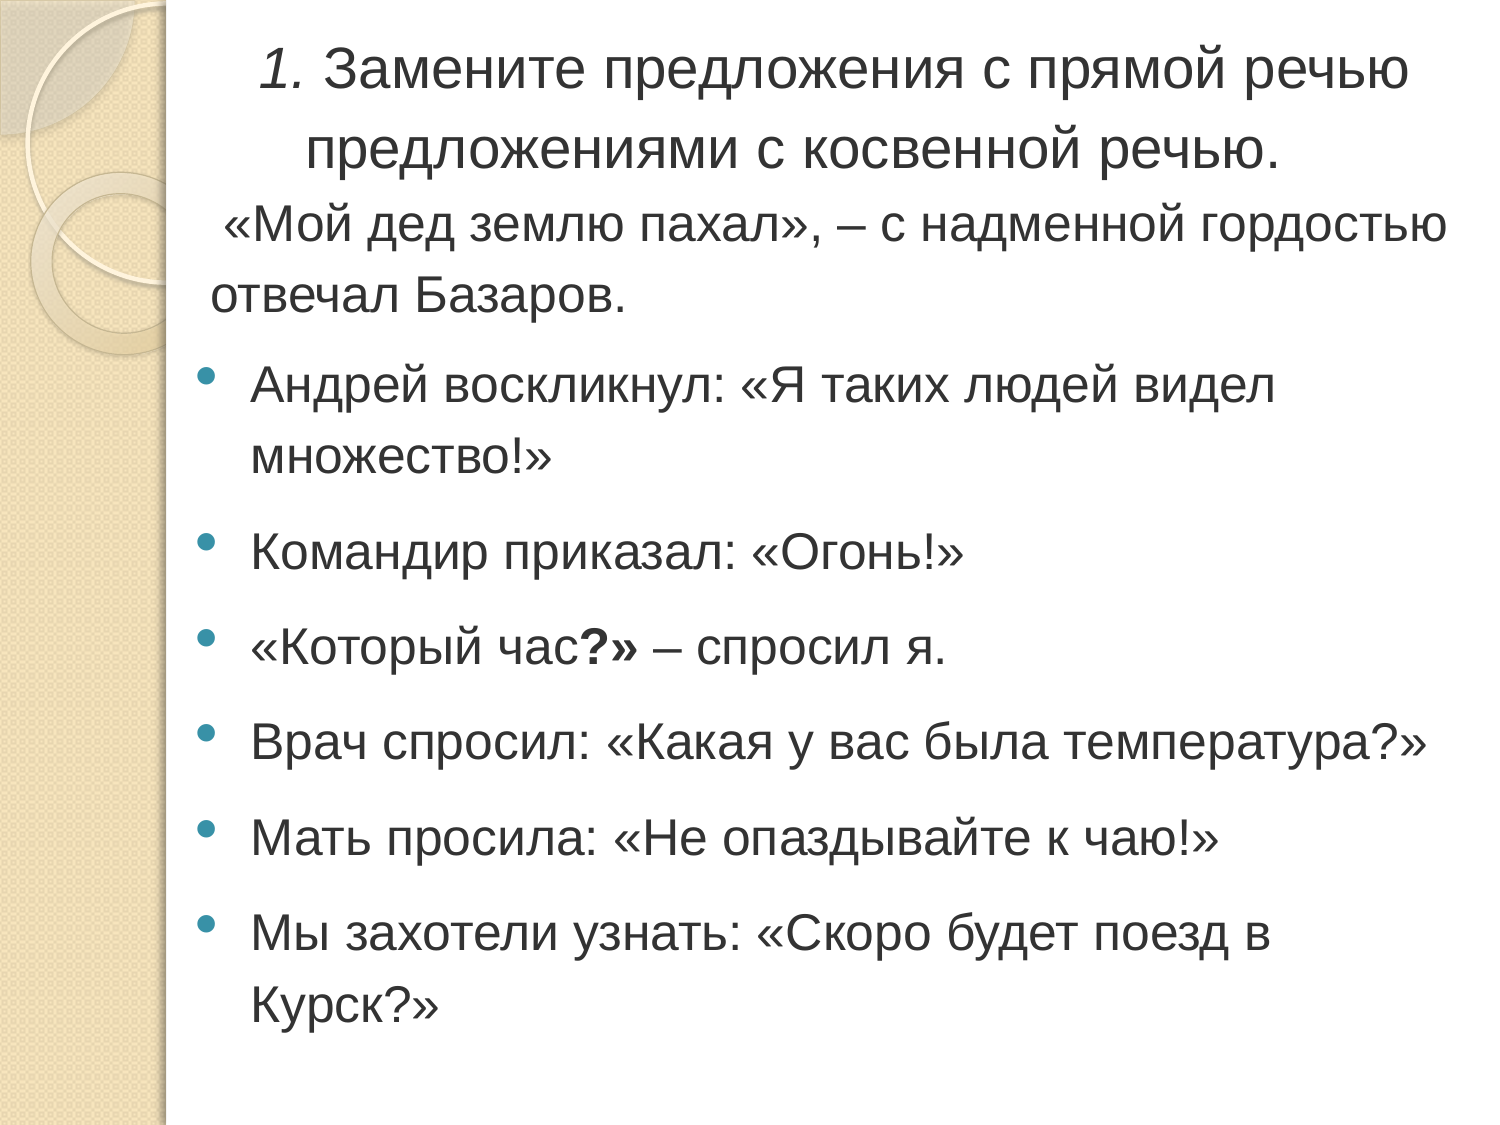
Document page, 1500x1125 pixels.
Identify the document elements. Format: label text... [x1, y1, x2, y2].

title 1. Замените предложения с прямой речью предложениями с косвенной речью. [230, 66, 1461, 172]
list «Мой дед землю пахал», – с надменной гордостью отвечал Базаров. Андрей воскликнул: «Я таких людей видел множество!» Командир приказал: «Огонь!» «Который час?» – спросил я. Врач спросил: «Какая у вас была температура?» Мать просила: «Не опаздывайте к чаю!» Мы захотели узнать: «Скоро будет поезд в Курск?» [183, 172, 1466, 1106]
